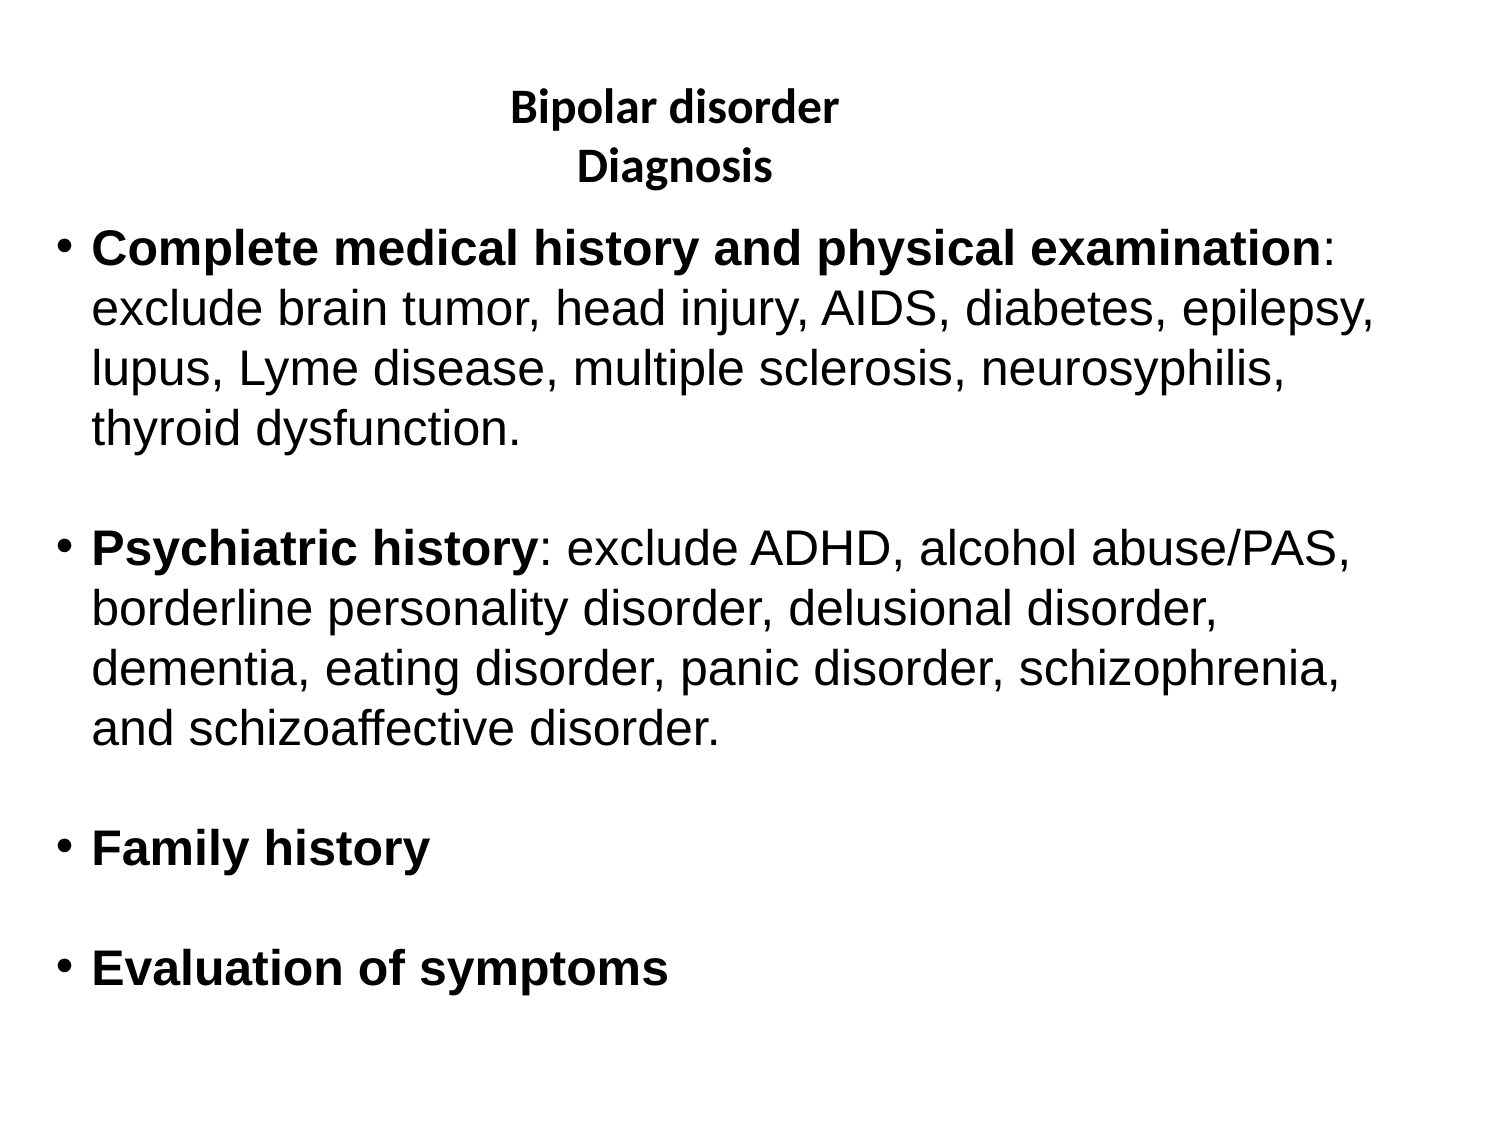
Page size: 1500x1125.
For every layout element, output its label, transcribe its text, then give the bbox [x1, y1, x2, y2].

text_box Complete medical history and physical examination: exclude brain tumor, head injury, AIDS, diabetes, epilepsy, lupus, Lyme disease, multiple sclerosis, neurosyphilis, thyroid dysfunction. Psychiatric history: exclude ADHD, alcohol abuse/PAS, borderline personality disorder, delusional disorder, dementia, eating disorder, panic disorder, schizophrenia, and schizoaffective disorder. Family history Evaluation of symptoms [41, 207, 1408, 1003]
title Bipolar disorder Diagnosis [0, 66, 1351, 254]
